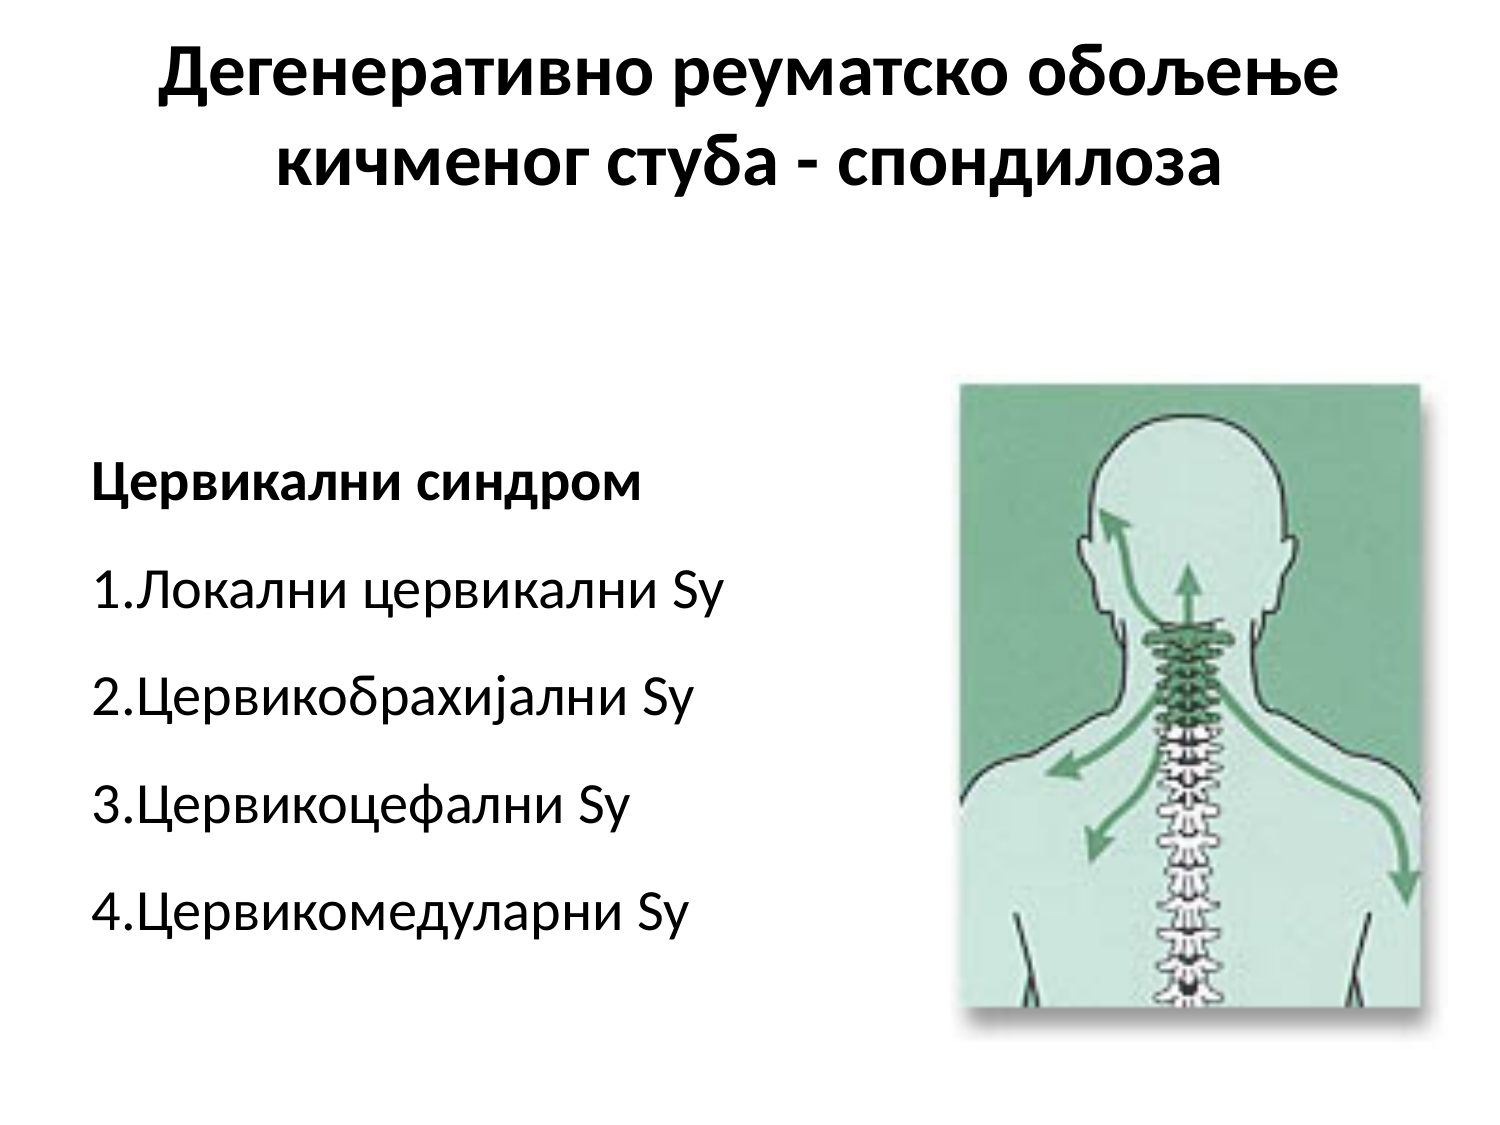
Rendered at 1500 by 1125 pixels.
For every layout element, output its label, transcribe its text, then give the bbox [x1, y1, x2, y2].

title Дегенеративно реуматско обољење кичменог стуба - спондилоза [74, 121, 1426, 209]
picture [949, 374, 1448, 1051]
list Цервикални синдром Локални цервикални Sy Цервикобрахијални Sy Цервикоцефални Sy Цервикомедуларни Sy [76, 349, 1426, 1036]
